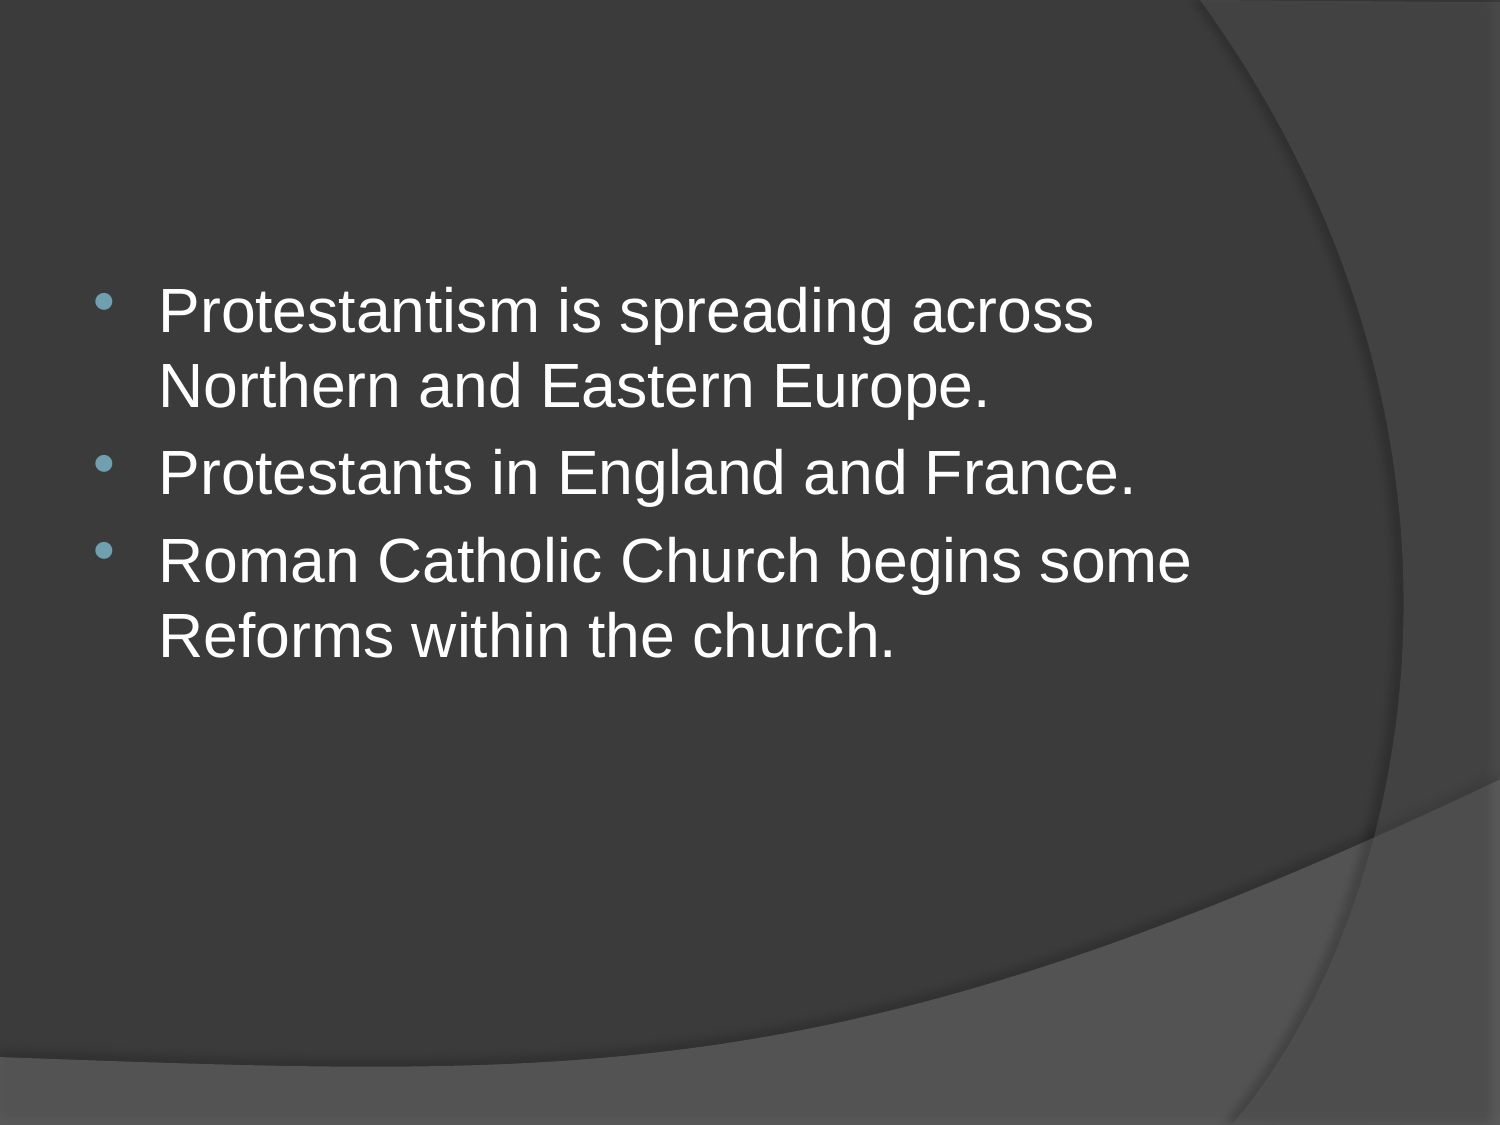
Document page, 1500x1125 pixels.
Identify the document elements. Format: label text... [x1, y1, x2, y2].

list Protestantism is spreading across Northern and Eastern Europe. Protestants in England and France. Roman Catholic Church begins some Reforms within the church. [75, 262, 1300, 1005]
